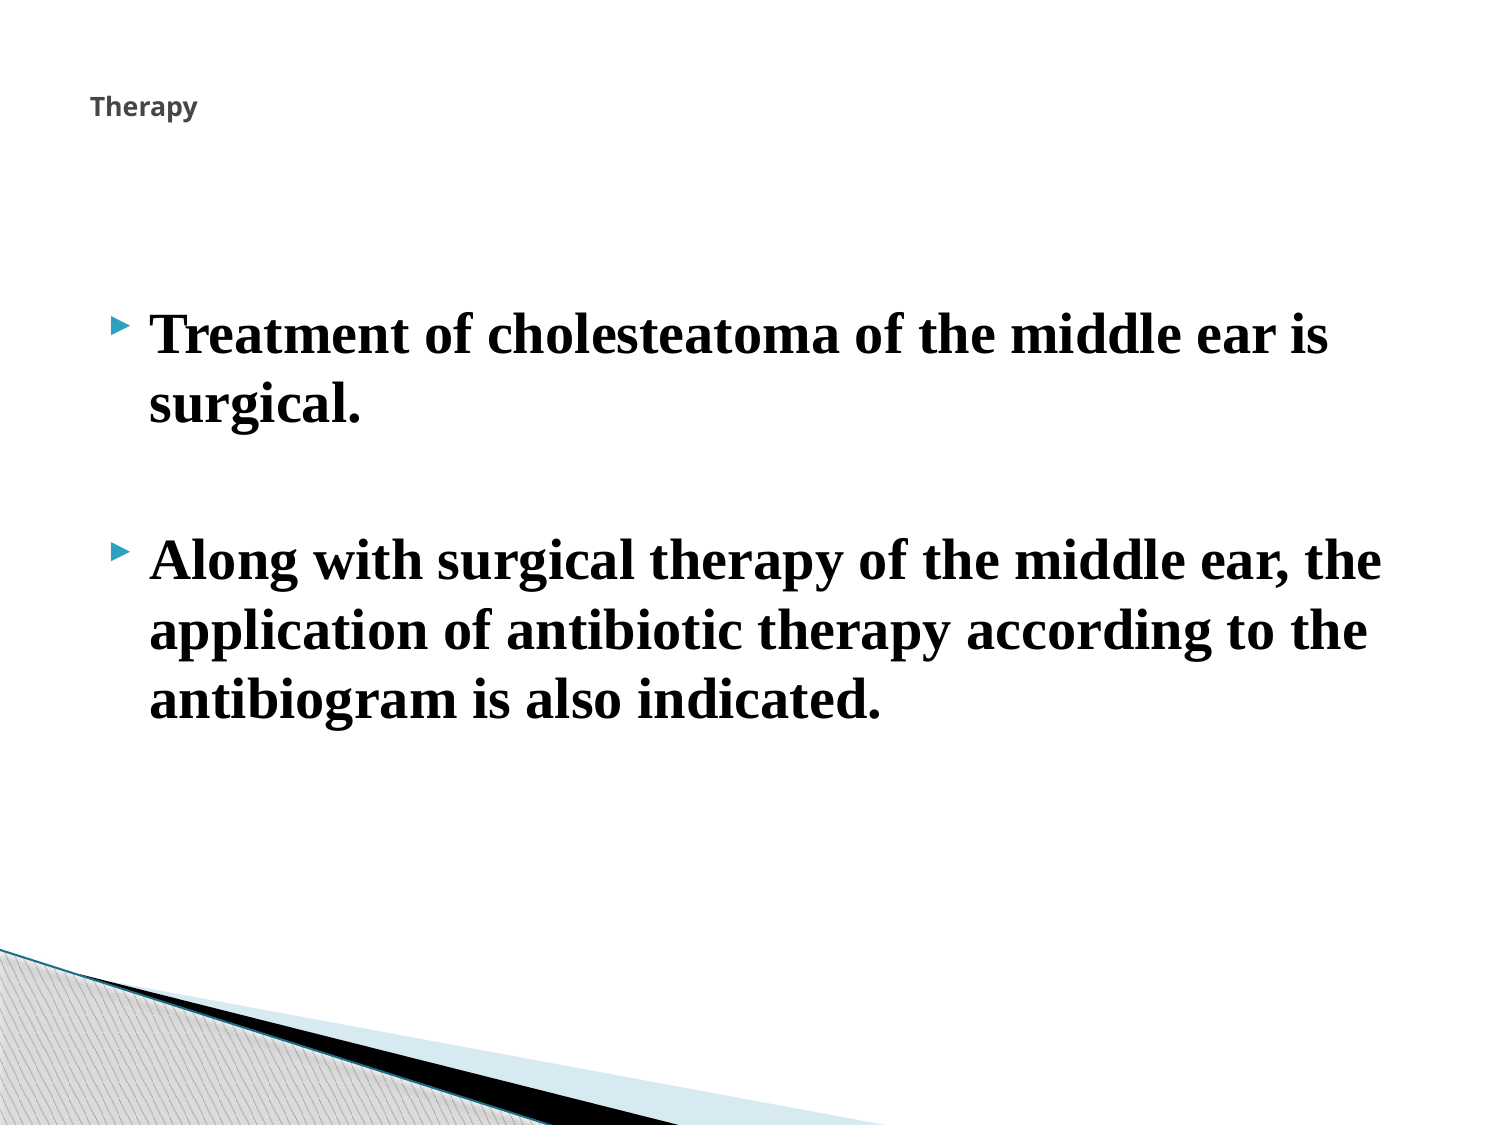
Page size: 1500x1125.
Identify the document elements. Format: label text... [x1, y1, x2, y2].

title Therapy [75, 50, 1425, 163]
list Treatment of cholesteatoma of the middle ear is surgical. Along with surgical therapy of the middle ear, the application of antibiotic therapy according to the antibiogram is also indicated. [75, 287, 1425, 975]
